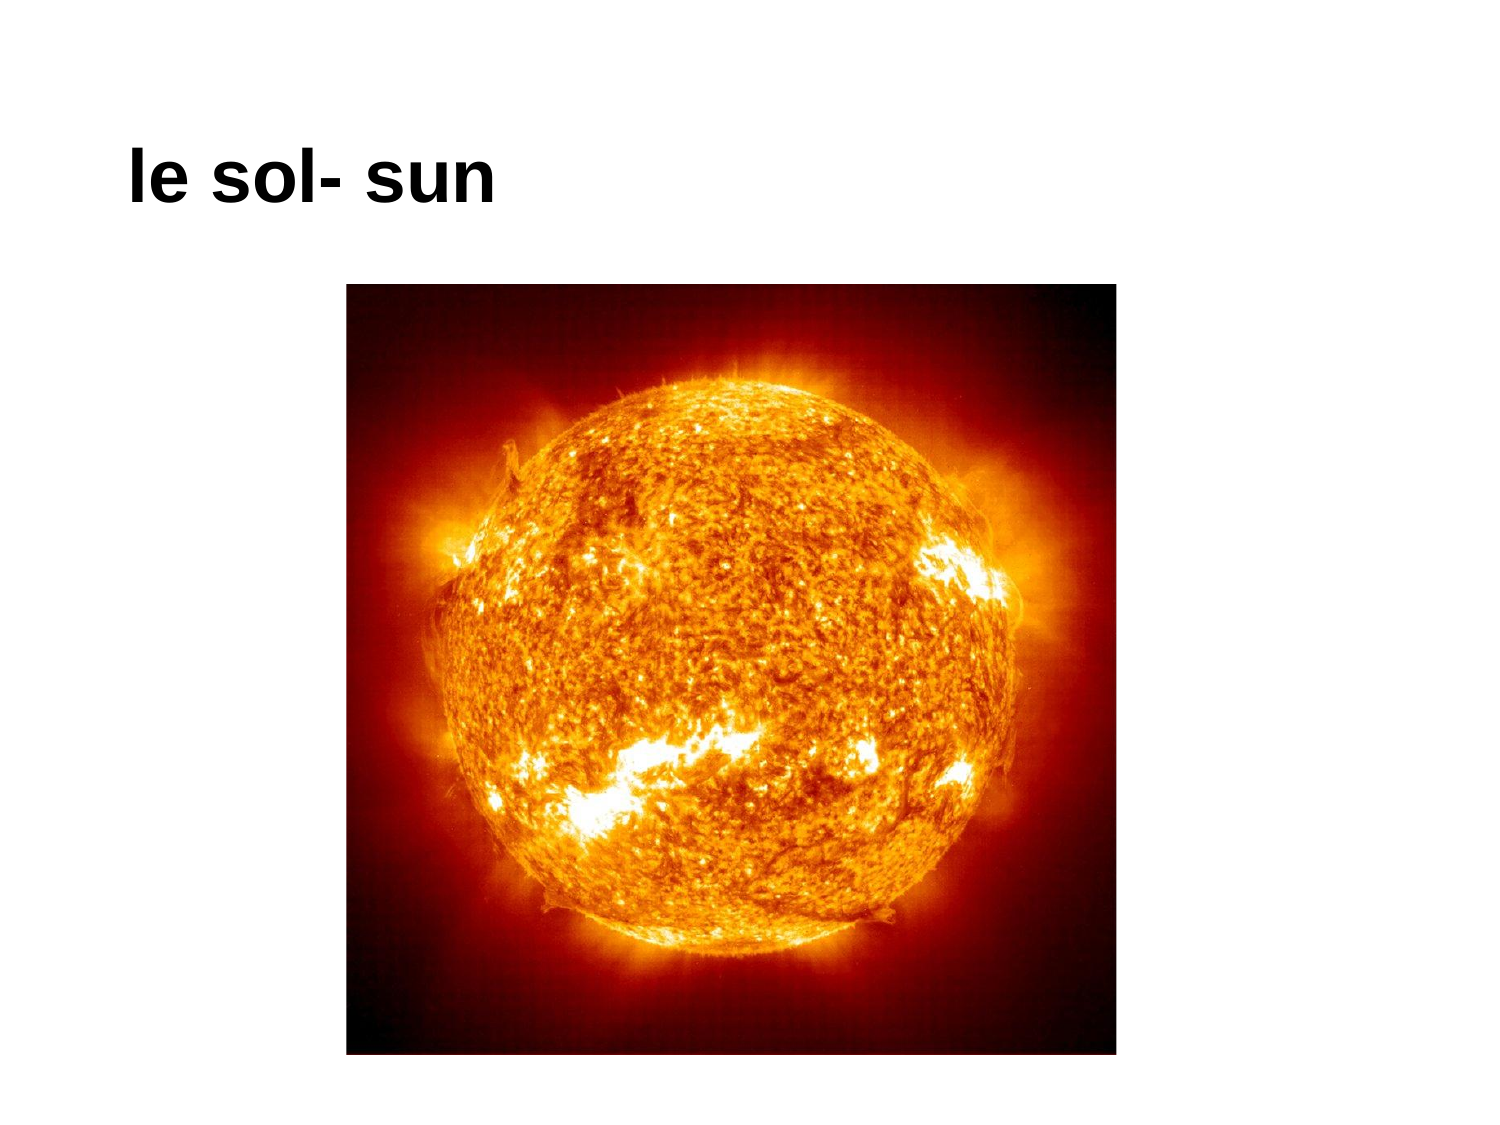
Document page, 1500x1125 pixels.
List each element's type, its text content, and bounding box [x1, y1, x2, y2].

title le sol- sun [75, 14, 1425, 233]
text_box [346, 284, 1117, 1055]
